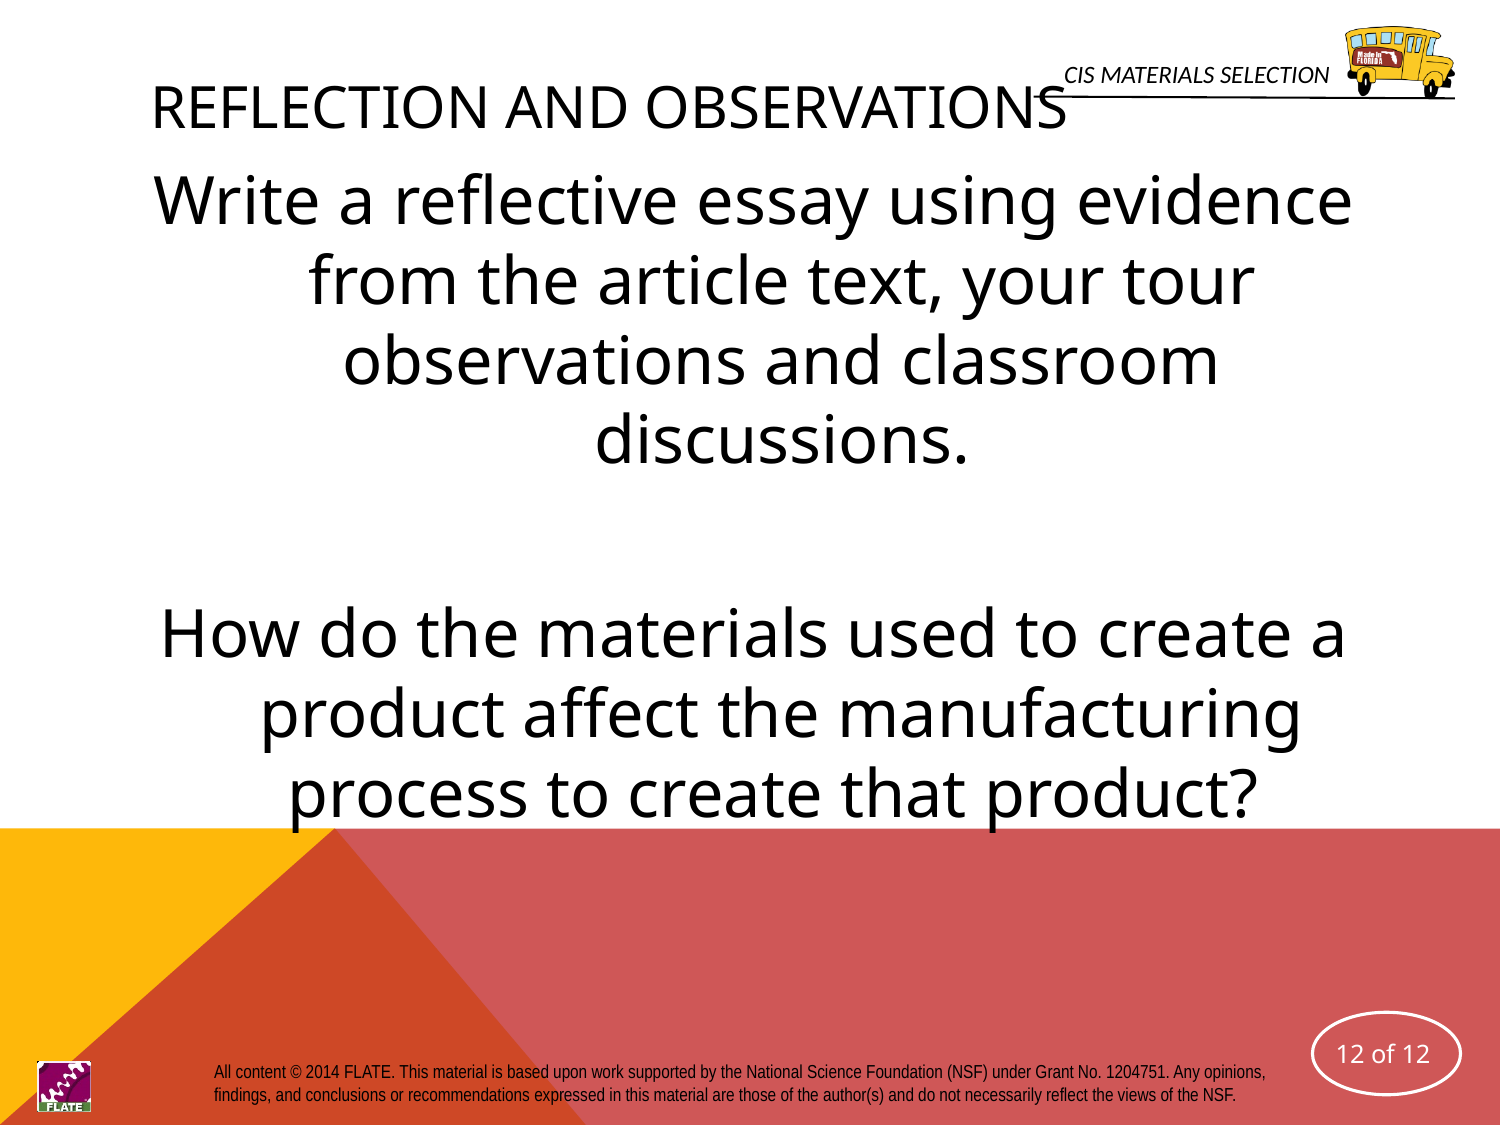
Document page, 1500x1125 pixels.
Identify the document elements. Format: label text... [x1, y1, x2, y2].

picture [37, 1061, 91, 1112]
title Reflection and observations [135, 60, 1369, 150]
slide_number 12 of 12 [1310, 1010, 1463, 1097]
list Write a reflective essay using evidence from the article text, your tour observations and classroom discussions. How do the materials used to create a product affect the manufacturing process to create that product? [137, 149, 1372, 738]
picture [1345, 26, 1455, 97]
